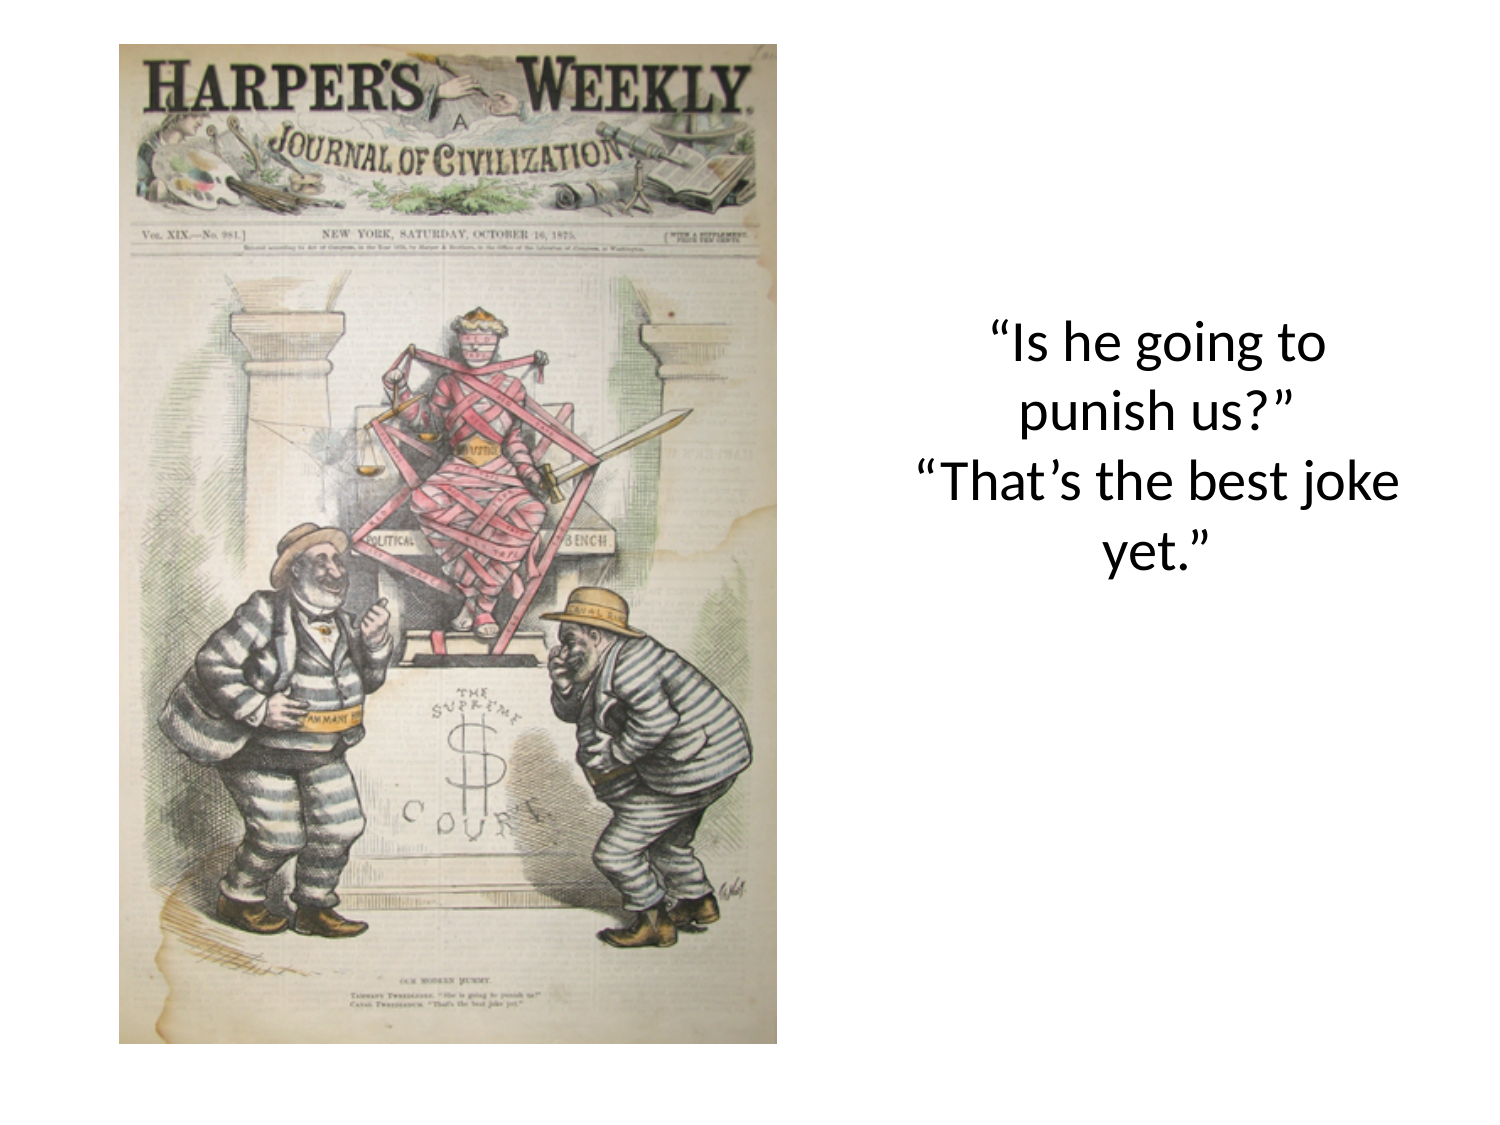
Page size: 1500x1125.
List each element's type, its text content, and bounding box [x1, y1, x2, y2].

title “Is he going to punish us?” “That’s the best joke yet.” [889, 373, 1425, 513]
picture [119, 44, 777, 1044]
